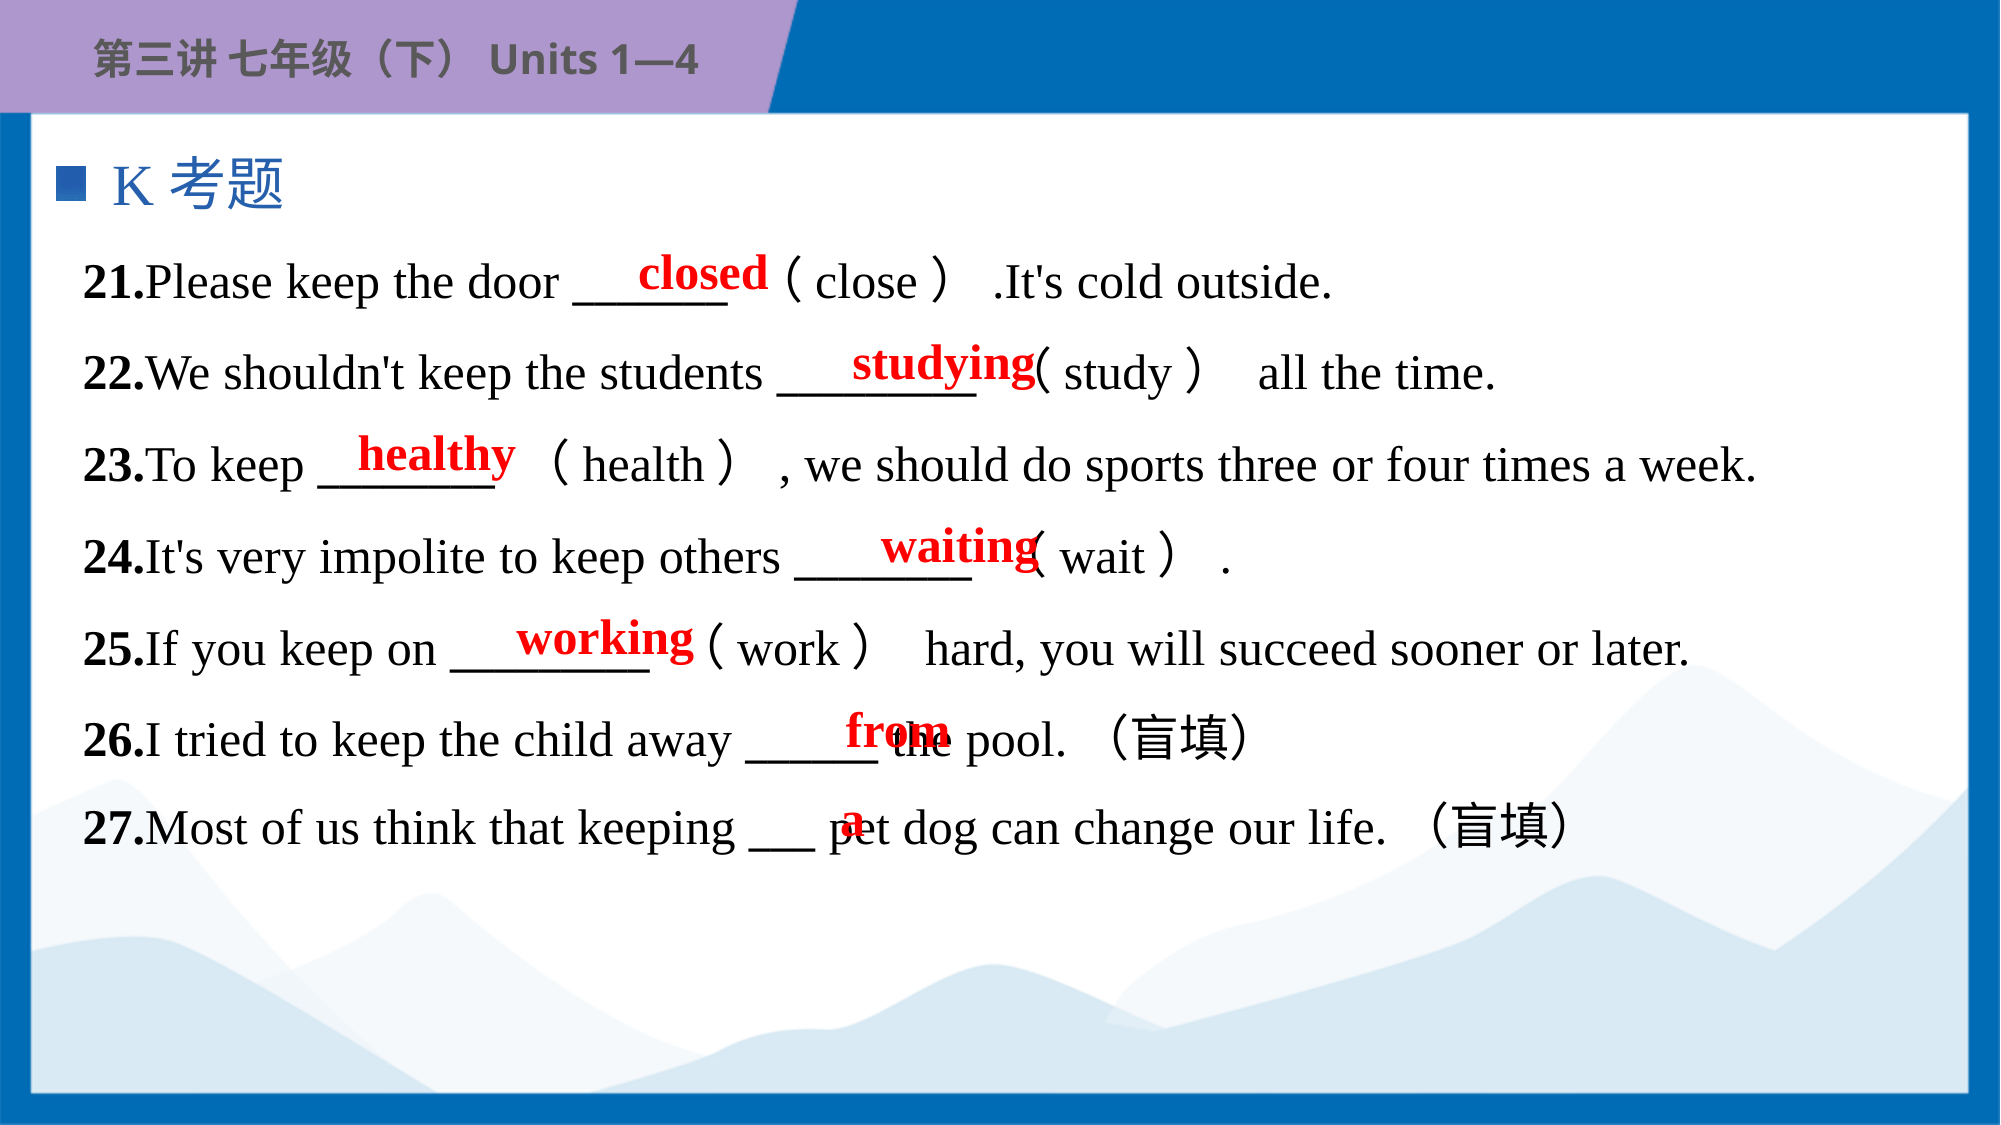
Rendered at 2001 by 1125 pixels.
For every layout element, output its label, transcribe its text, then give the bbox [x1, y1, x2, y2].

text_box studying [834, 301, 1054, 381]
text_box working [498, 576, 713, 656]
text_box 21.Please keep the door _______ （close）.It's cold outside. 22.We shouldn't keep the students _________ （study） all the time. 23.To keep ________ （health）, we should do sports three or four times a week. 24.It's very impolite to keep others ________ （wait）. 25.If you keep on _________ （work） hard, you will succeed sooner or later. 26.I tried to keep the child away ______ the pool.（盲填） 27.Most of us think that keeping ___ pet dog can change our life.（盲填） [82, 216, 1917, 845]
text_box a [822, 758, 884, 837]
text_box K考题 [112, 146, 1917, 216]
text_box healthy [339, 393, 535, 472]
text_box waiting [862, 485, 1058, 564]
picture [0, 0, 2000, 1125]
text_box from [827, 670, 969, 749]
text_box closed [620, 212, 787, 291]
